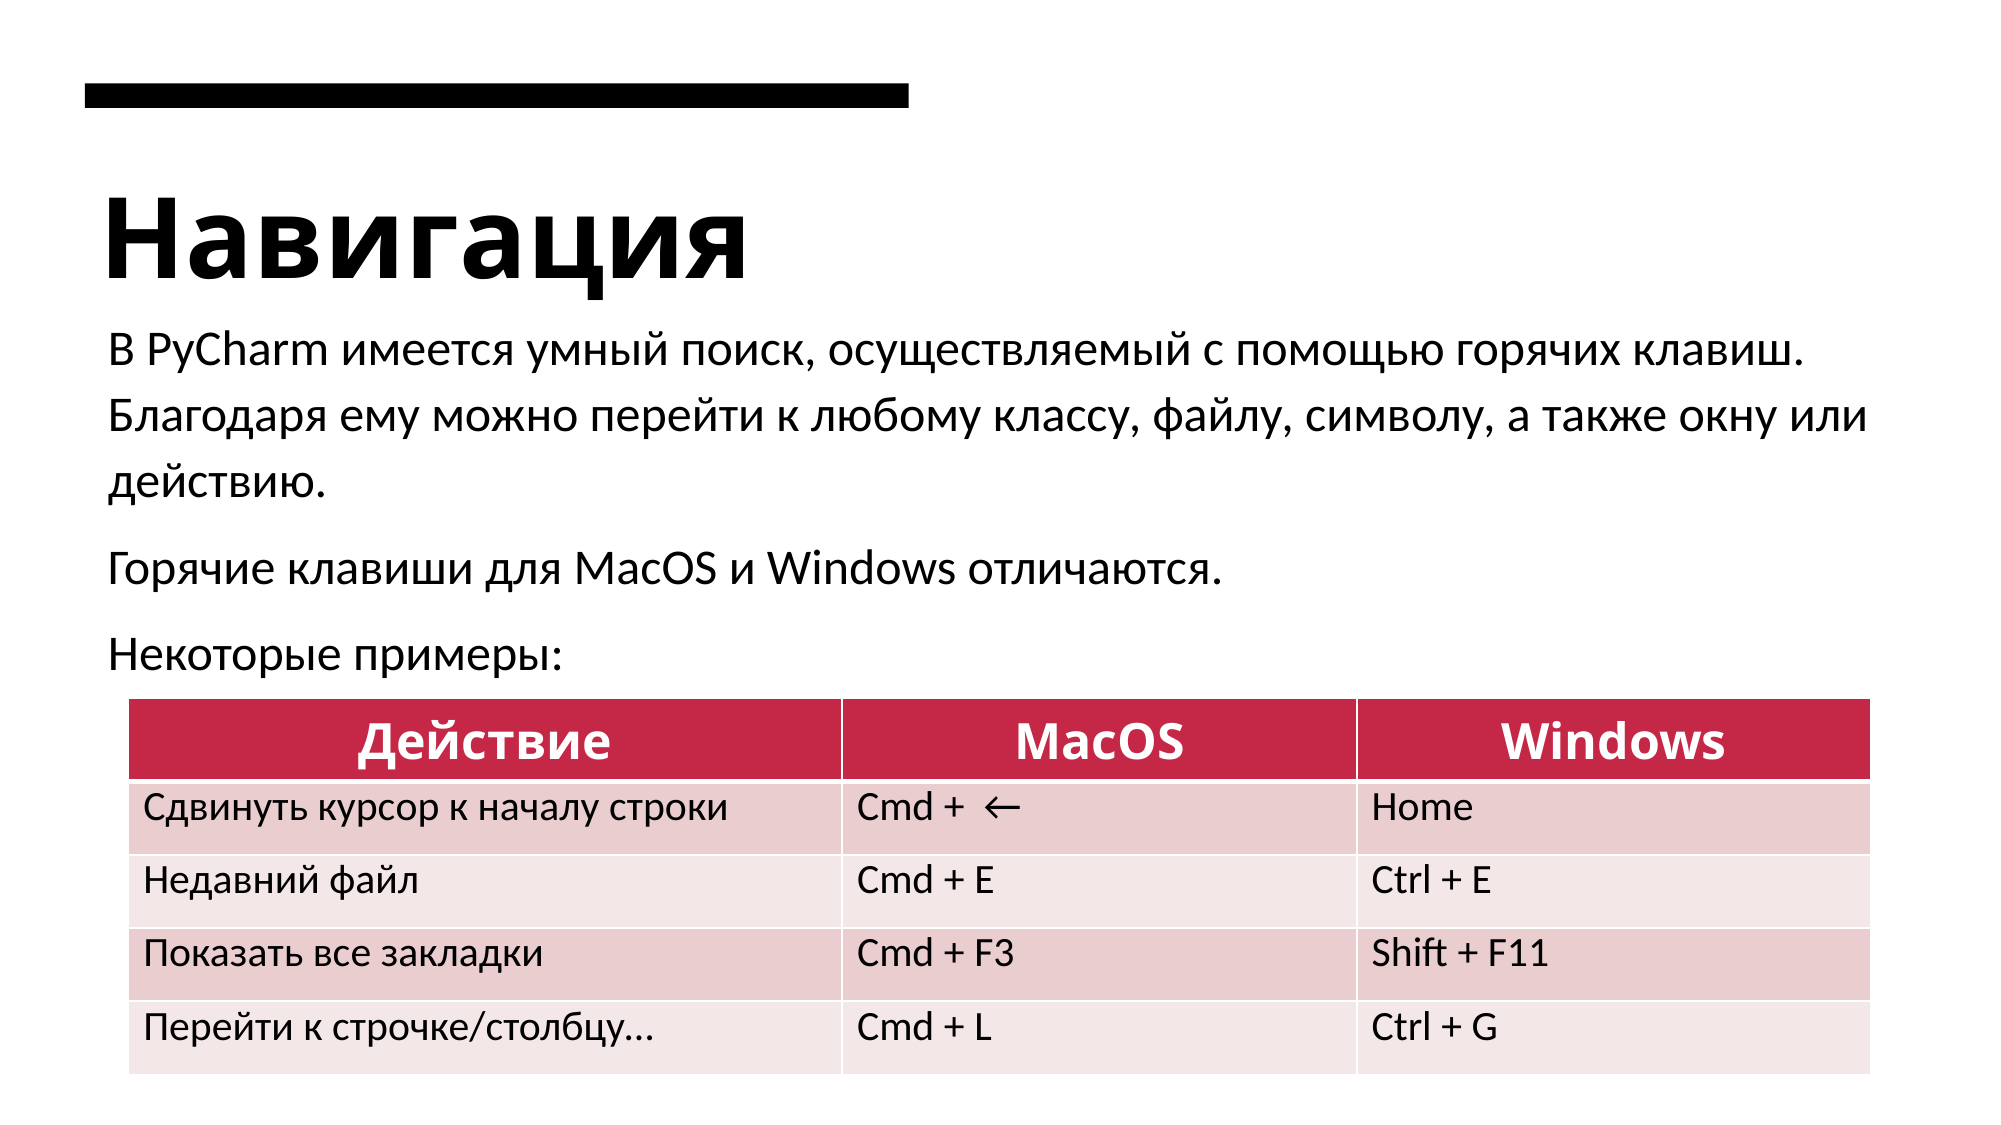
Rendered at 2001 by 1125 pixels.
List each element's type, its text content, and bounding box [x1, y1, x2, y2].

table_cell Сmd + E [843, 856, 1356, 927]
table_cell Shift + F11 [1358, 929, 1870, 1000]
table_cell Ctrl + G [1358, 1002, 1870, 1074]
table_cell Недавний файл [129, 856, 841, 927]
table_cell Сmd + ← [843, 784, 1356, 854]
table_header MacOS [843, 699, 1356, 779]
table_cell Сmd + L [843, 1002, 1356, 1074]
table_cell Показать все закладки [129, 929, 841, 1000]
table_cell Ctrl + E [1358, 856, 1870, 927]
table_cell Home [1358, 784, 1870, 854]
title Навигация [84, 158, 1831, 385]
table_cell Сmd + F3 [843, 929, 1356, 1000]
table_cell Перейти к строчке/столбцу… [129, 1002, 841, 1074]
table_header Действие [129, 699, 841, 779]
list В PyCharm имеется умный поиск, осуществляемый с помощью горячих клавиш. Благодаря ему можно перейти к любому классу, файлу, символу, а также окну или действию. Горячие клавиши для MacOS и Windows отличаются. Некоторые примеры: [93, 301, 1925, 683]
table_header Windows [1358, 699, 1870, 779]
table_cell Сдвинуть курсор к началу строки [129, 784, 841, 854]
